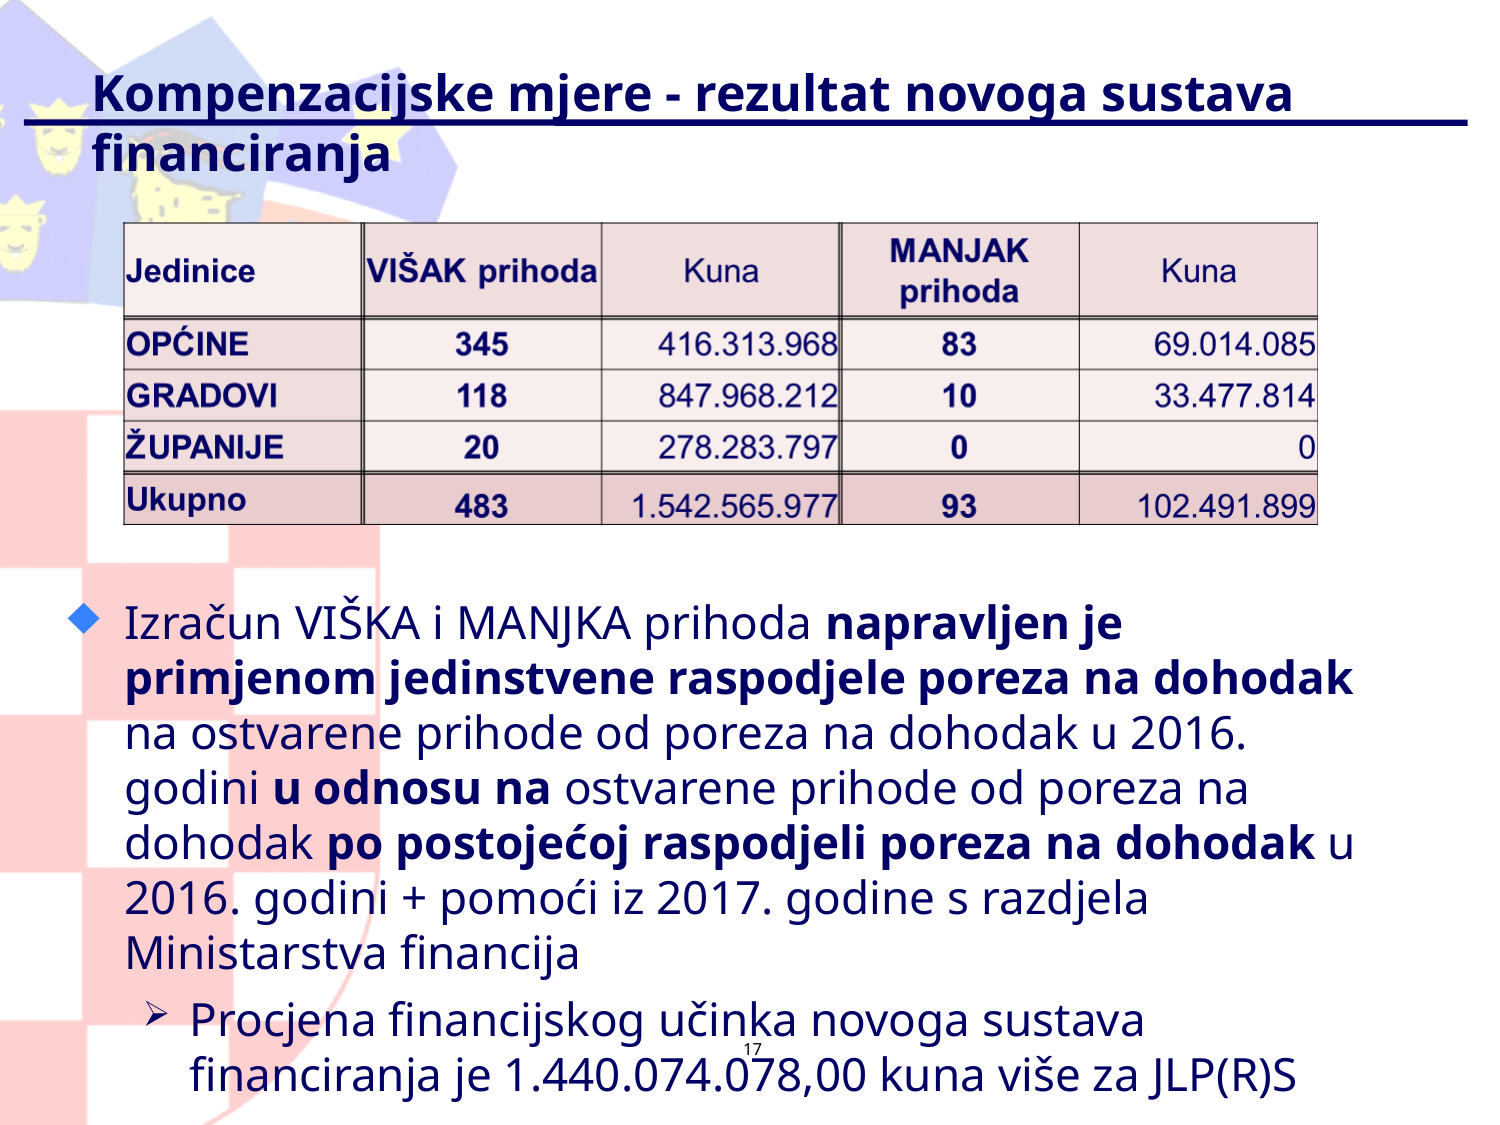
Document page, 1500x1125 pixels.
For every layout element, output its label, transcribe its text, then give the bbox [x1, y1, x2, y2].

slide_number 17 [741, 1041, 763, 1062]
picture [123, 219, 1319, 546]
title Kompenzacijske mjere - rezultat novoga sustava financiranja [76, 54, 1424, 185]
list Izračun VIŠKA i MANJKA prihoda napravljen je primjenom jedinstvene raspodjele poreza na dohodak na ostvarene prihode od poreza na dohodak u 2016. godini u odnosu na ostvarene prihode od poreza na dohodak po postojećoj raspodjeli poreza na dohodak u 2016. godini + pomoći iz 2017. godine s razdjela Ministarstva financija Procjena financijskog učinka novoga sustava financiranja je 1.440.074.078,00 kuna više za JLP(R)S [53, 586, 1400, 1059]
